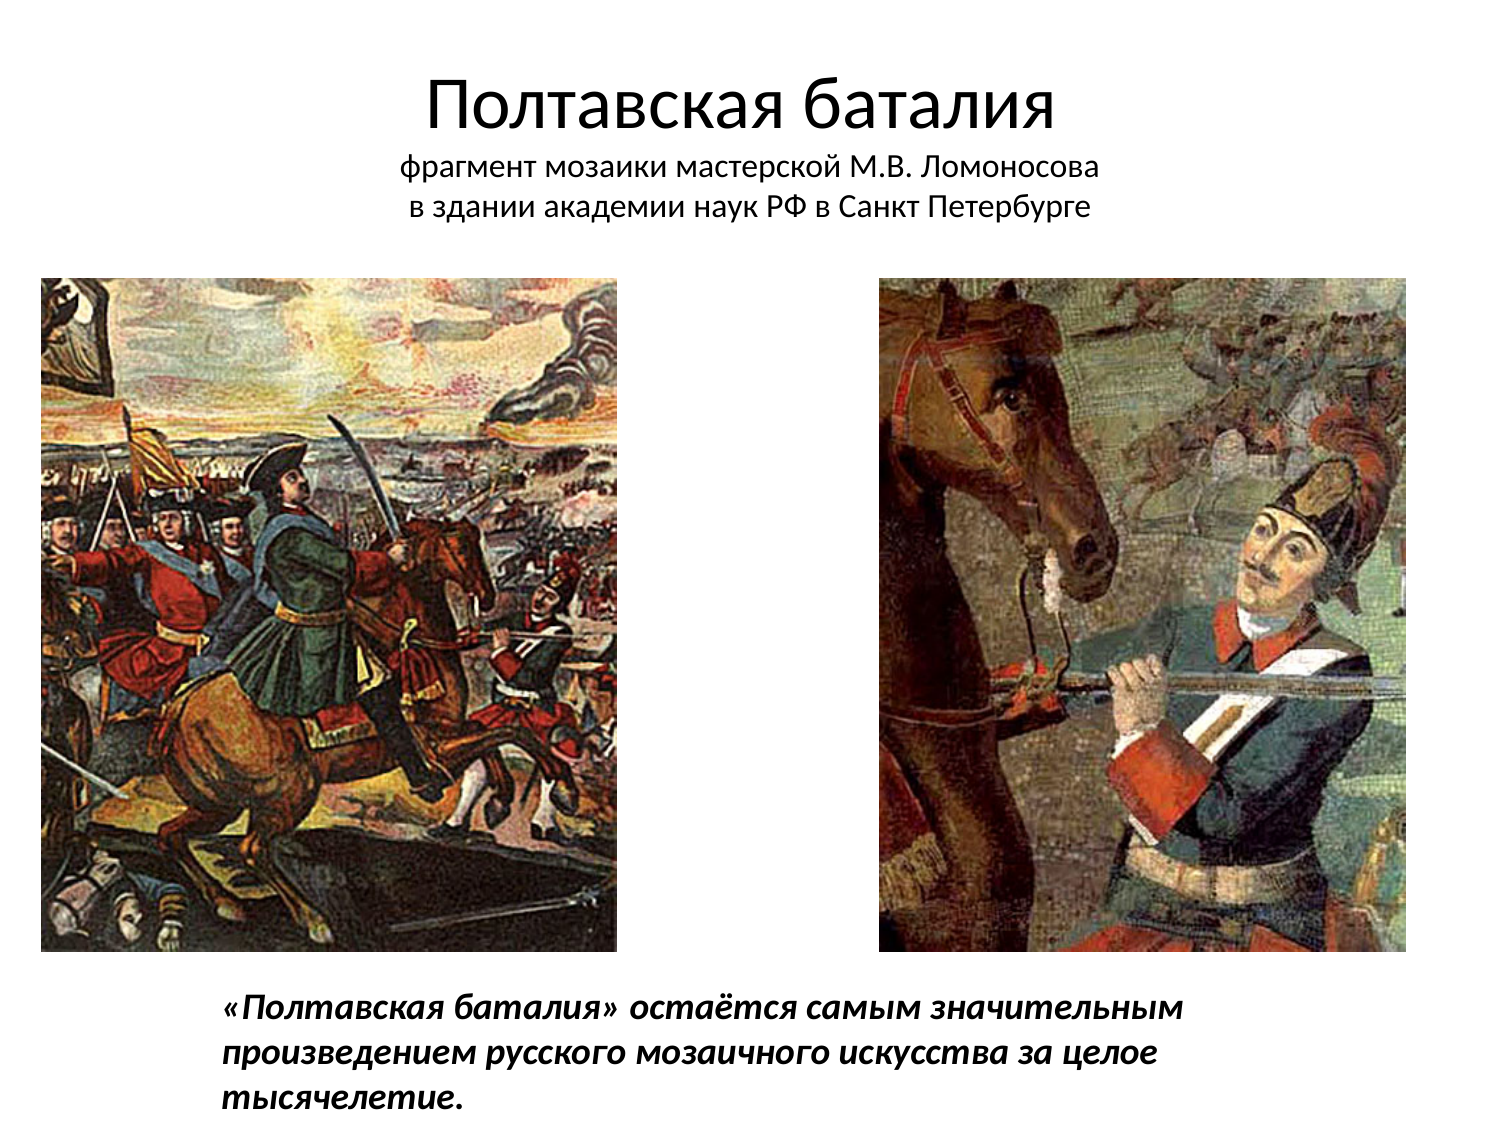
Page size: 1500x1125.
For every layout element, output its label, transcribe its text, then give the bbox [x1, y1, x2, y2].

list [40, 278, 617, 953]
text_box «Полтавская баталия» остаётся самым значительным произведением русского мозаичного искусства за целое тысячелетие. [206, 974, 1388, 1125]
title Полтавская баталия фрагмент мозаики мастерской М.В. Ломоносова в здании академии наук РФ в Санкт Петербурге [75, 45, 1425, 233]
picture [879, 278, 1406, 953]
